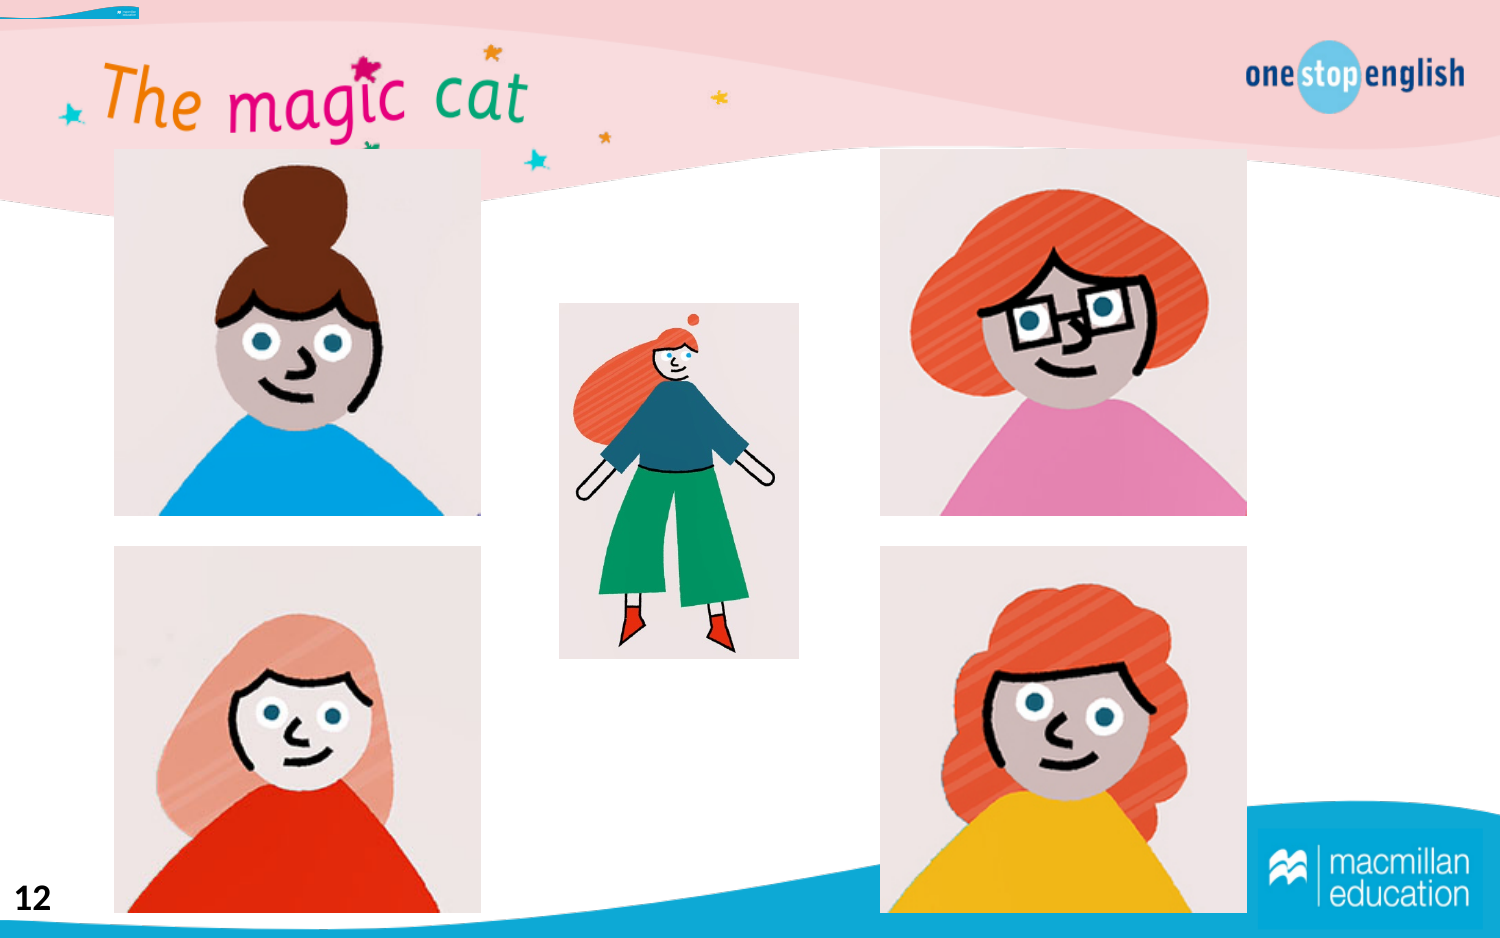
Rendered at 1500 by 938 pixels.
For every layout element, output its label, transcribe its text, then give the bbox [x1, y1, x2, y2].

text_box 12 [0, 870, 65, 921]
picture [880, 546, 1247, 912]
picture [114, 149, 481, 516]
picture [880, 149, 1247, 516]
picture [114, 546, 481, 913]
picture [559, 303, 799, 659]
